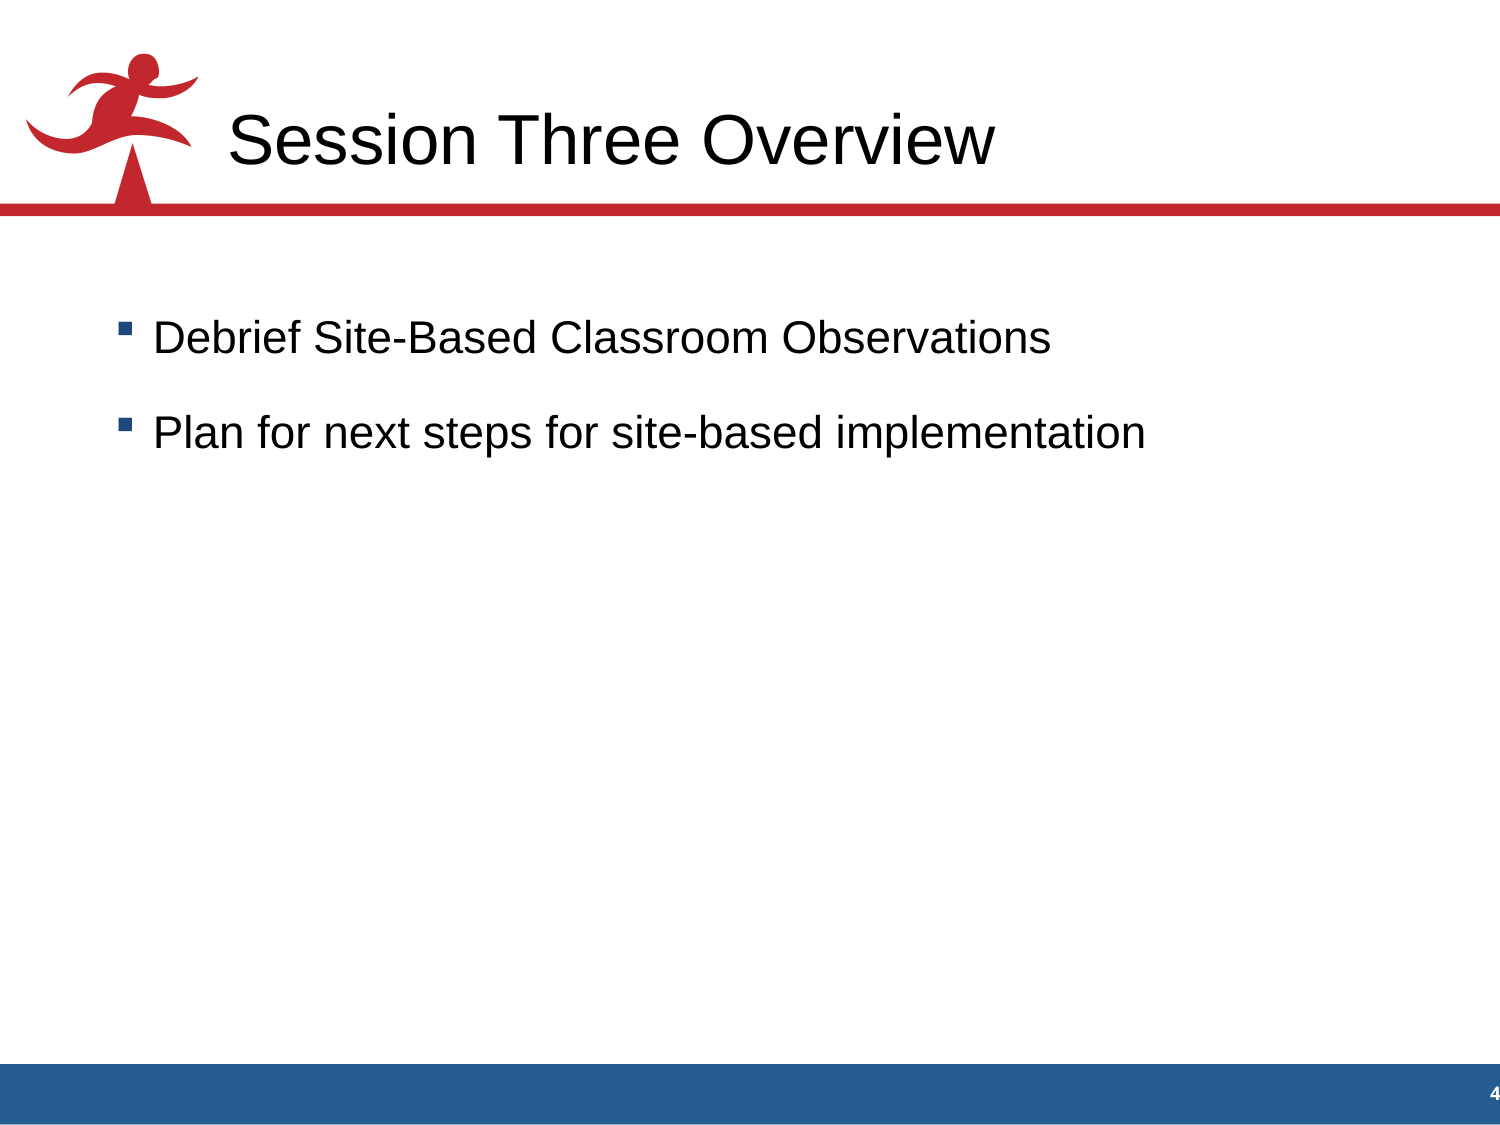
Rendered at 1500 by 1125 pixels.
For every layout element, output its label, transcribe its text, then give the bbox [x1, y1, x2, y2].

picture [0, 0, 1500, 1125]
title Session Three Overview [212, 60, 1375, 188]
list Debrief Site-Based Classroom Observations Plan for next steps for site-based implementation [99, 299, 1375, 949]
